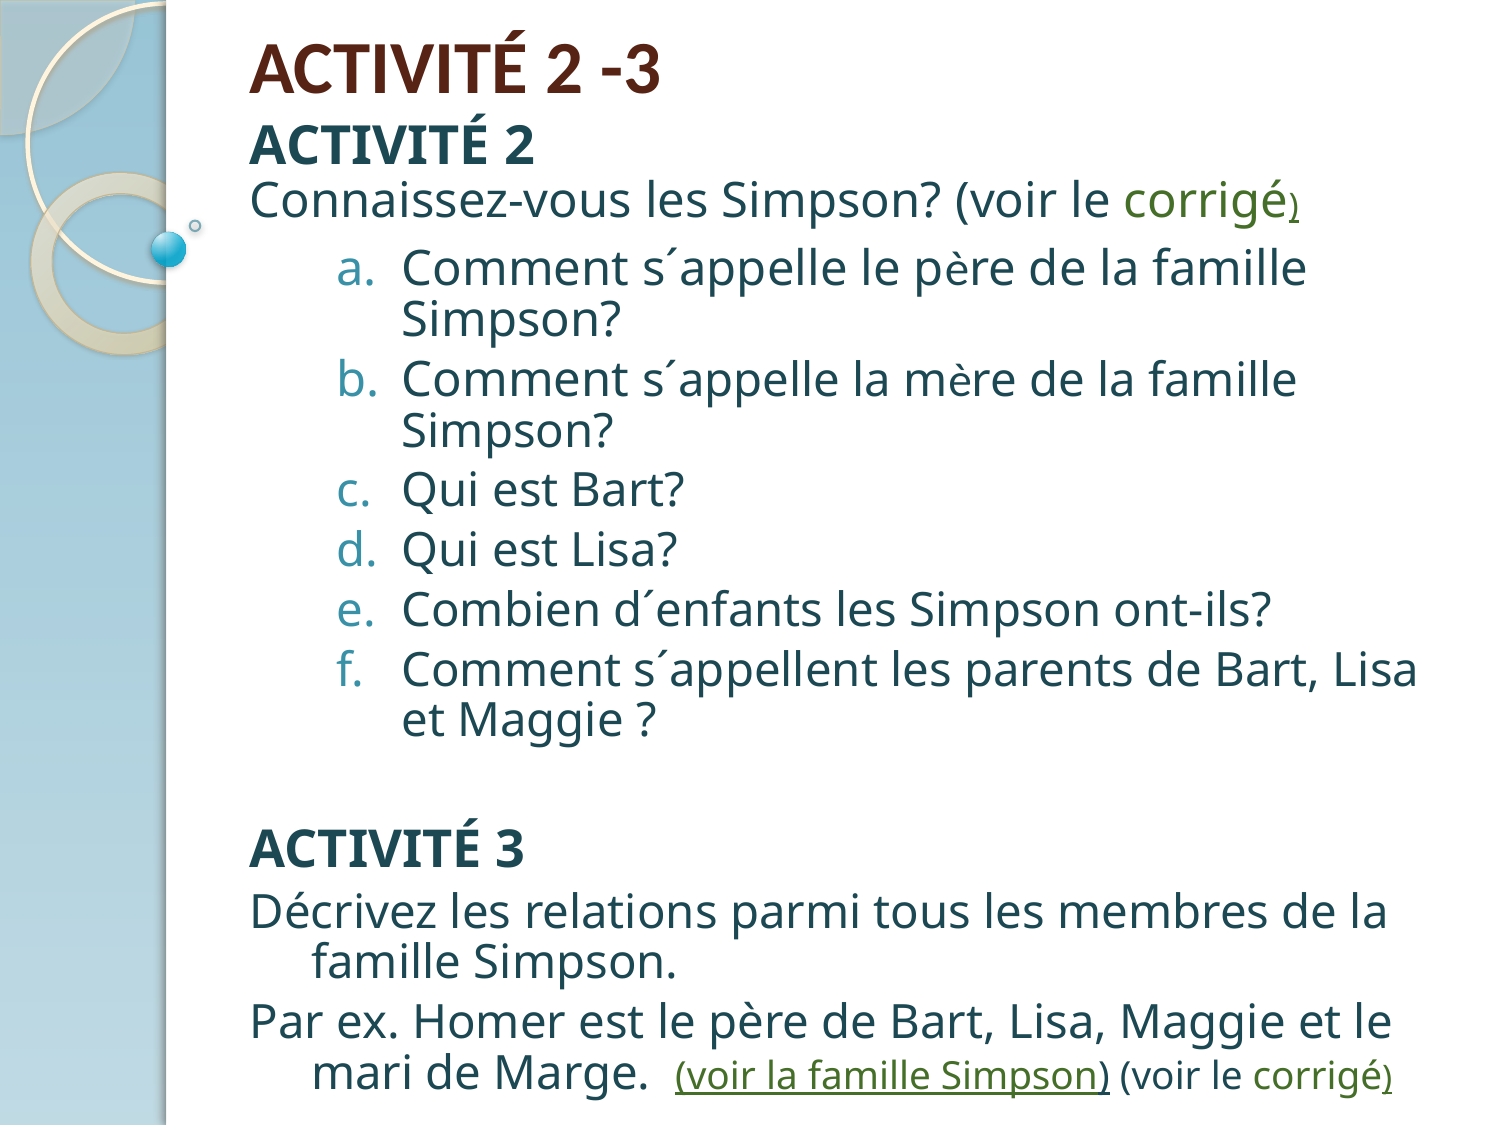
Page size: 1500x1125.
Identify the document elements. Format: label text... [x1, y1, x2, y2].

title ACTIVITÉ 2 -3 [234, 0, 1450, 116]
subtitle ACTIVITÉ 2 Connaissez-vous les Simpson? (voir le corrigé) Comment s´appelle le père de la famille Simpson? Comment s´appelle la mère de la famille Simpson? Qui est Bart? Qui est Lisa? Combien d´enfants les Simpson ont-ils? Comment s´appellent les parents de Bart, Lisa et Maggie ? ACTIVITÉ 3 Décrivez les relations parmi tous les membres de la famille Simpson. Par ex. Homer est le père de Bart, Lisa, Maggie et le mari de Marge. (voir la famille Simpson) (voir le corrigé) [234, 117, 1450, 1125]
